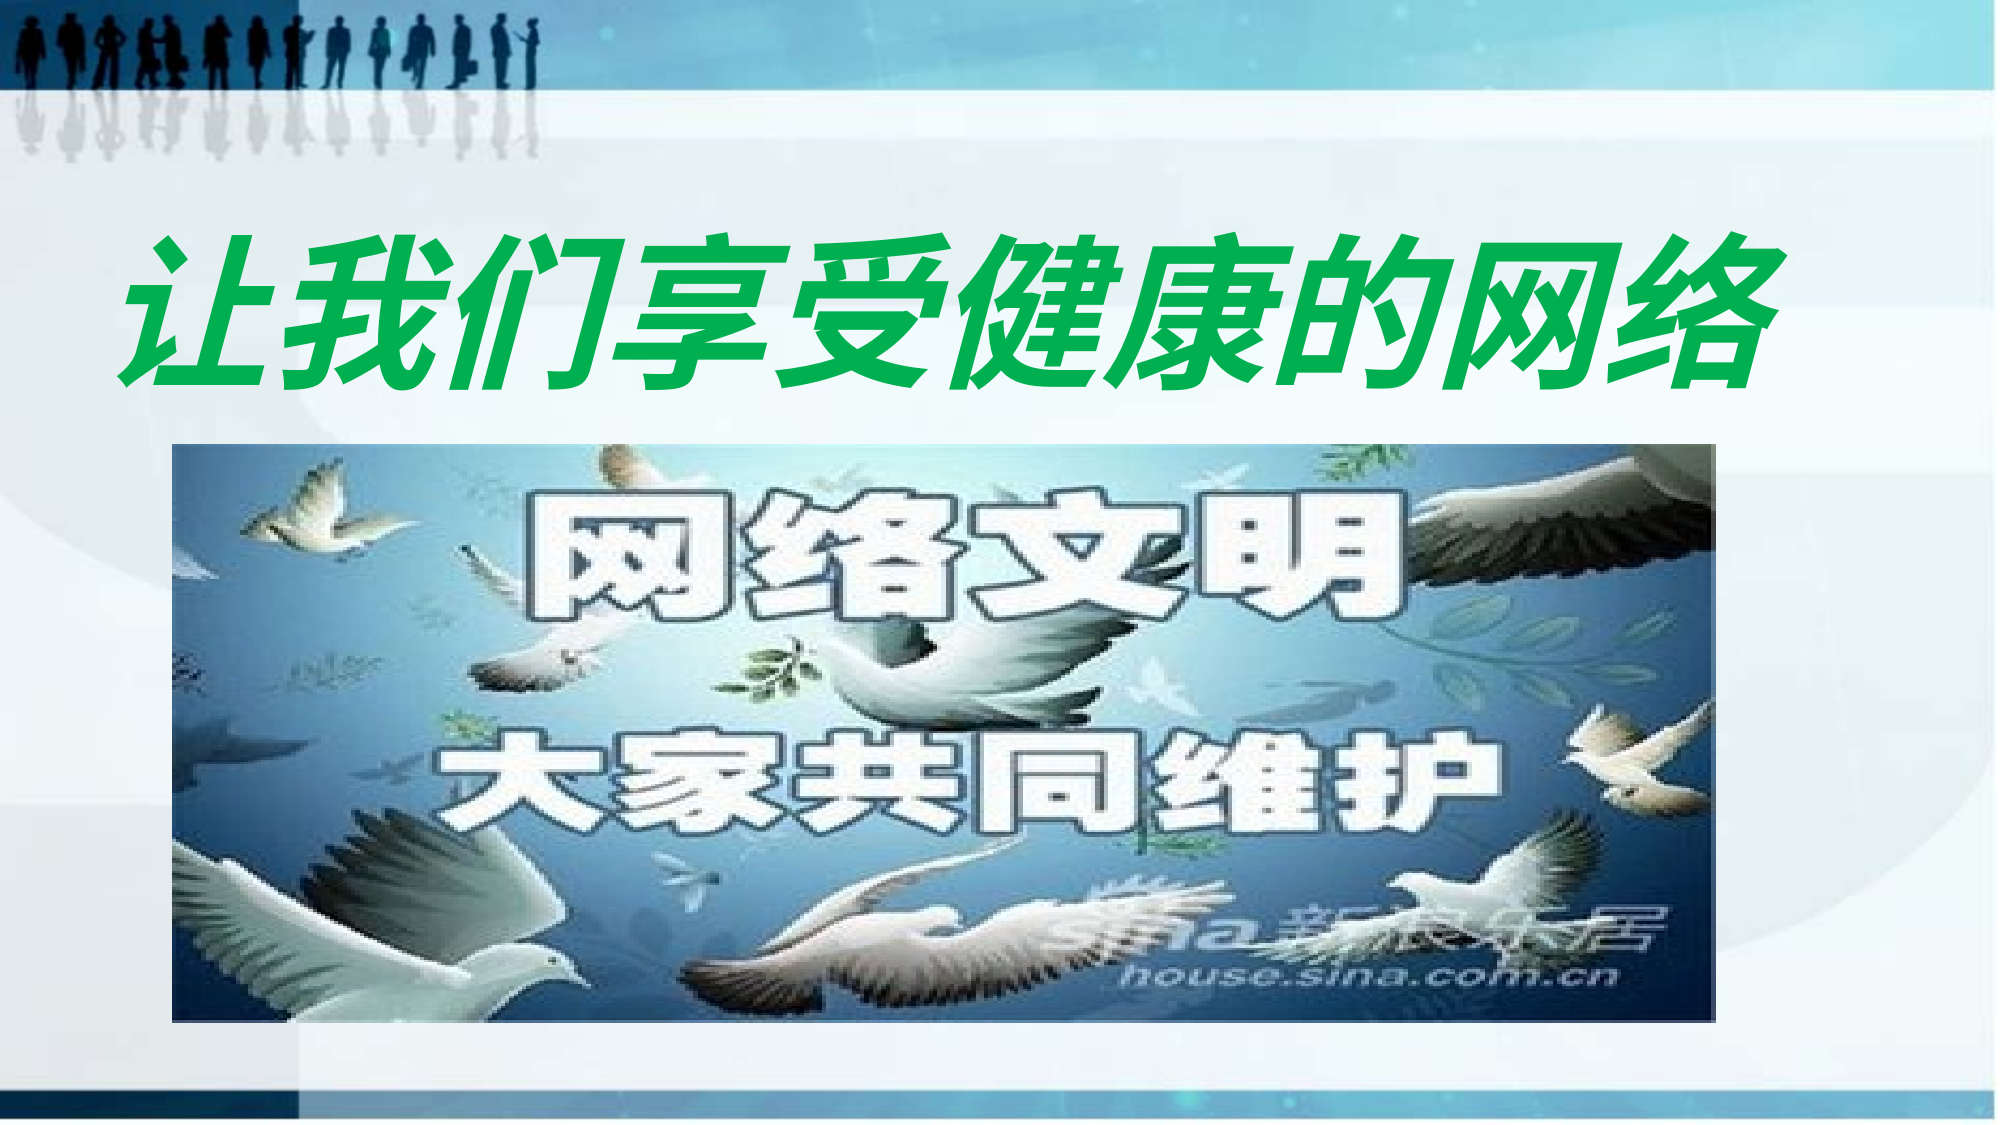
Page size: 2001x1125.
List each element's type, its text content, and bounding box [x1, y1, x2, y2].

title 让我们享受健康的网络 [85, 225, 1886, 392]
picture [0, 0, 2001, 1125]
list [172, 444, 1716, 1023]
